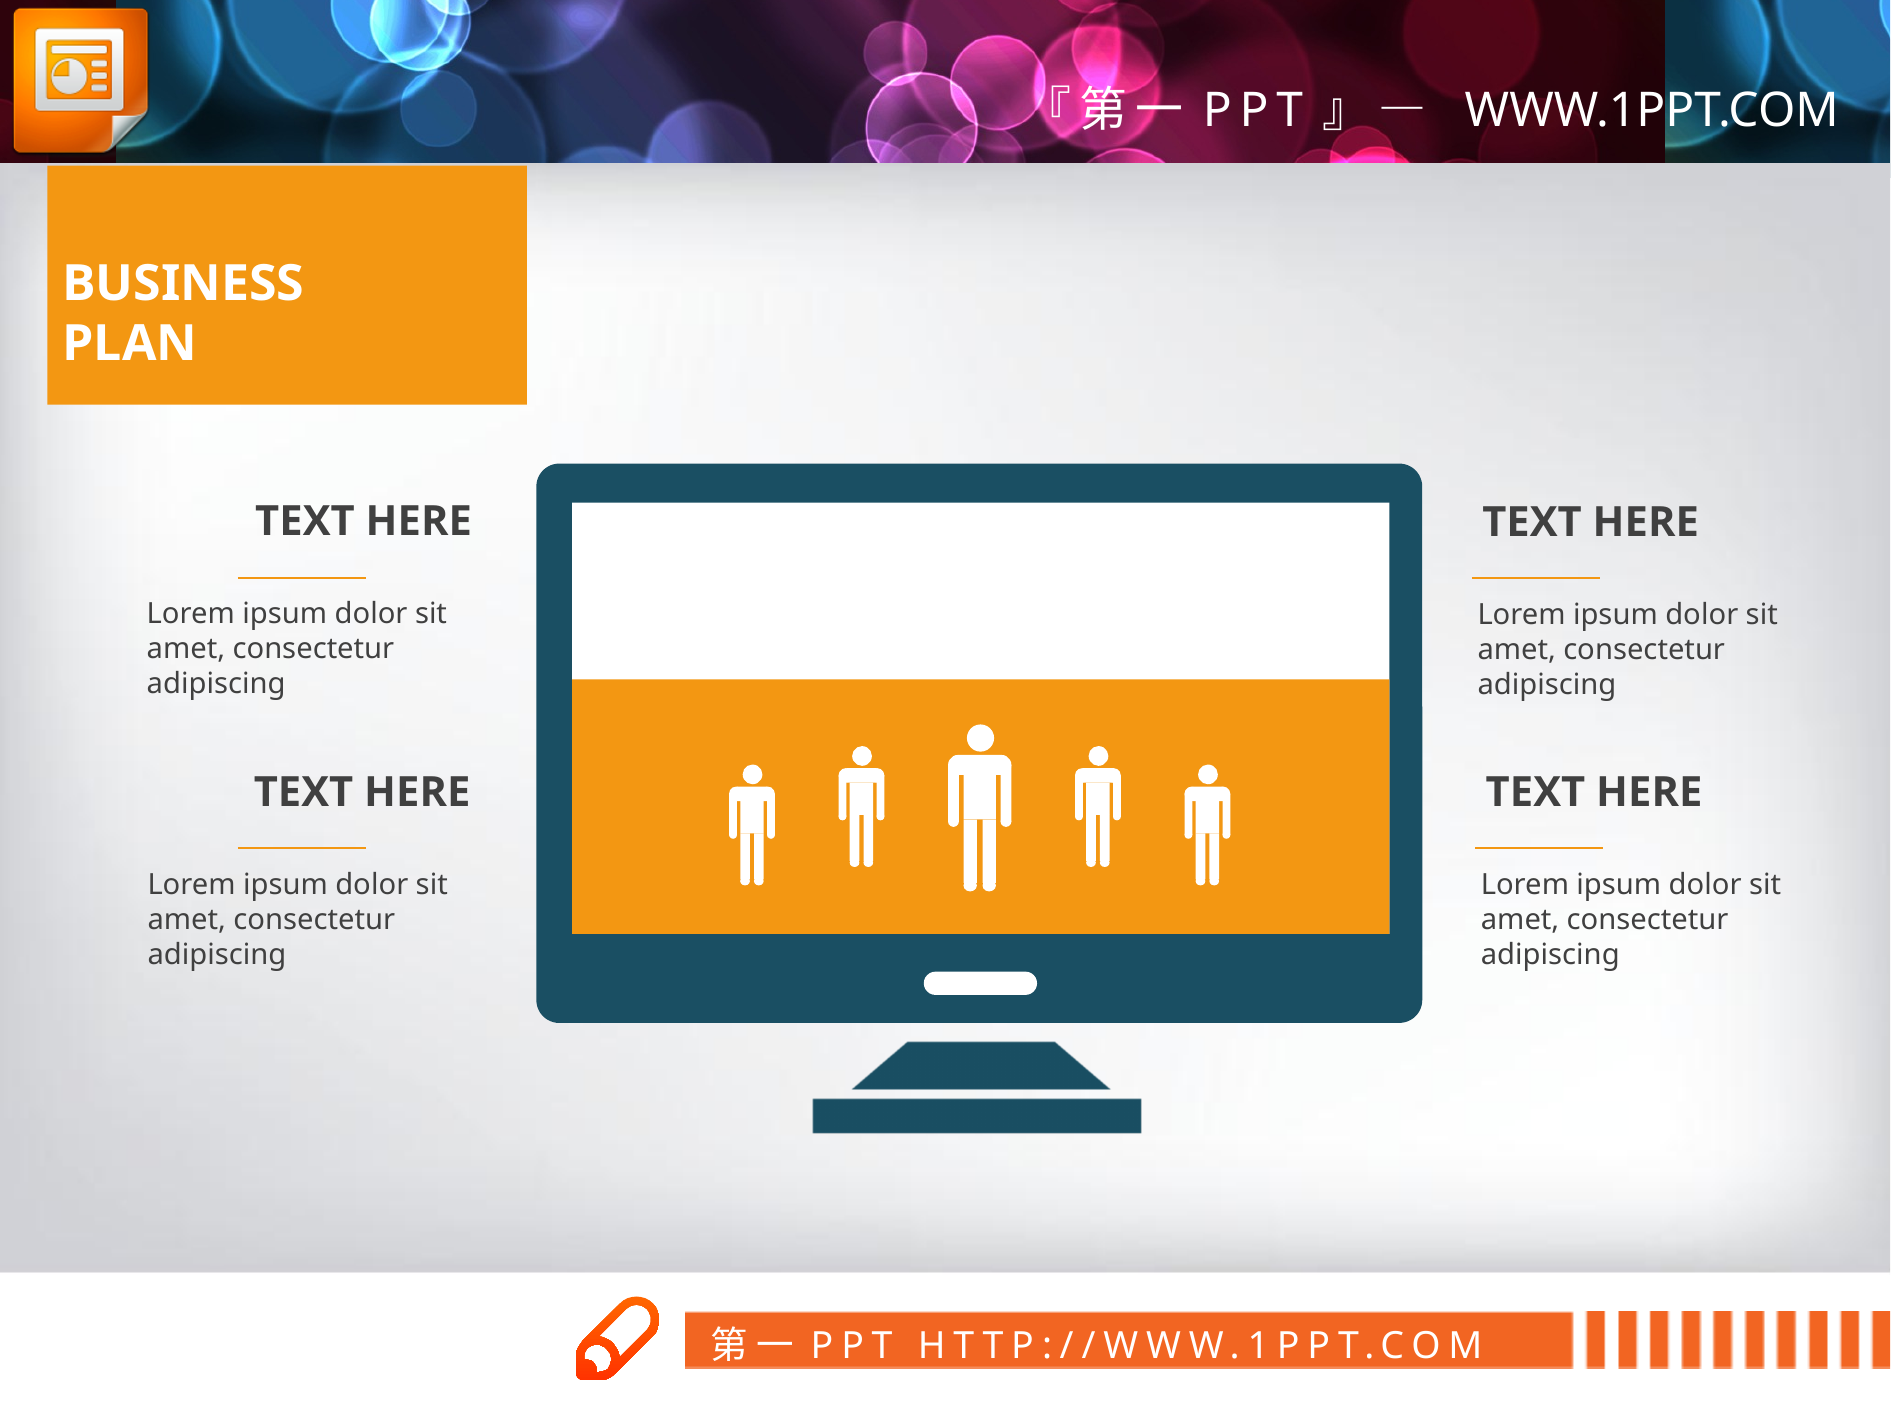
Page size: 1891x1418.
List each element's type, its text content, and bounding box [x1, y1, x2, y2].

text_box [131, 485, 496, 980]
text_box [1459, 487, 1826, 980]
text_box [536, 463, 1423, 1135]
picture [685, 1311, 1891, 1369]
picture [0, 0, 1891, 1275]
text_box BUSINESS PLAN [47, 165, 527, 405]
